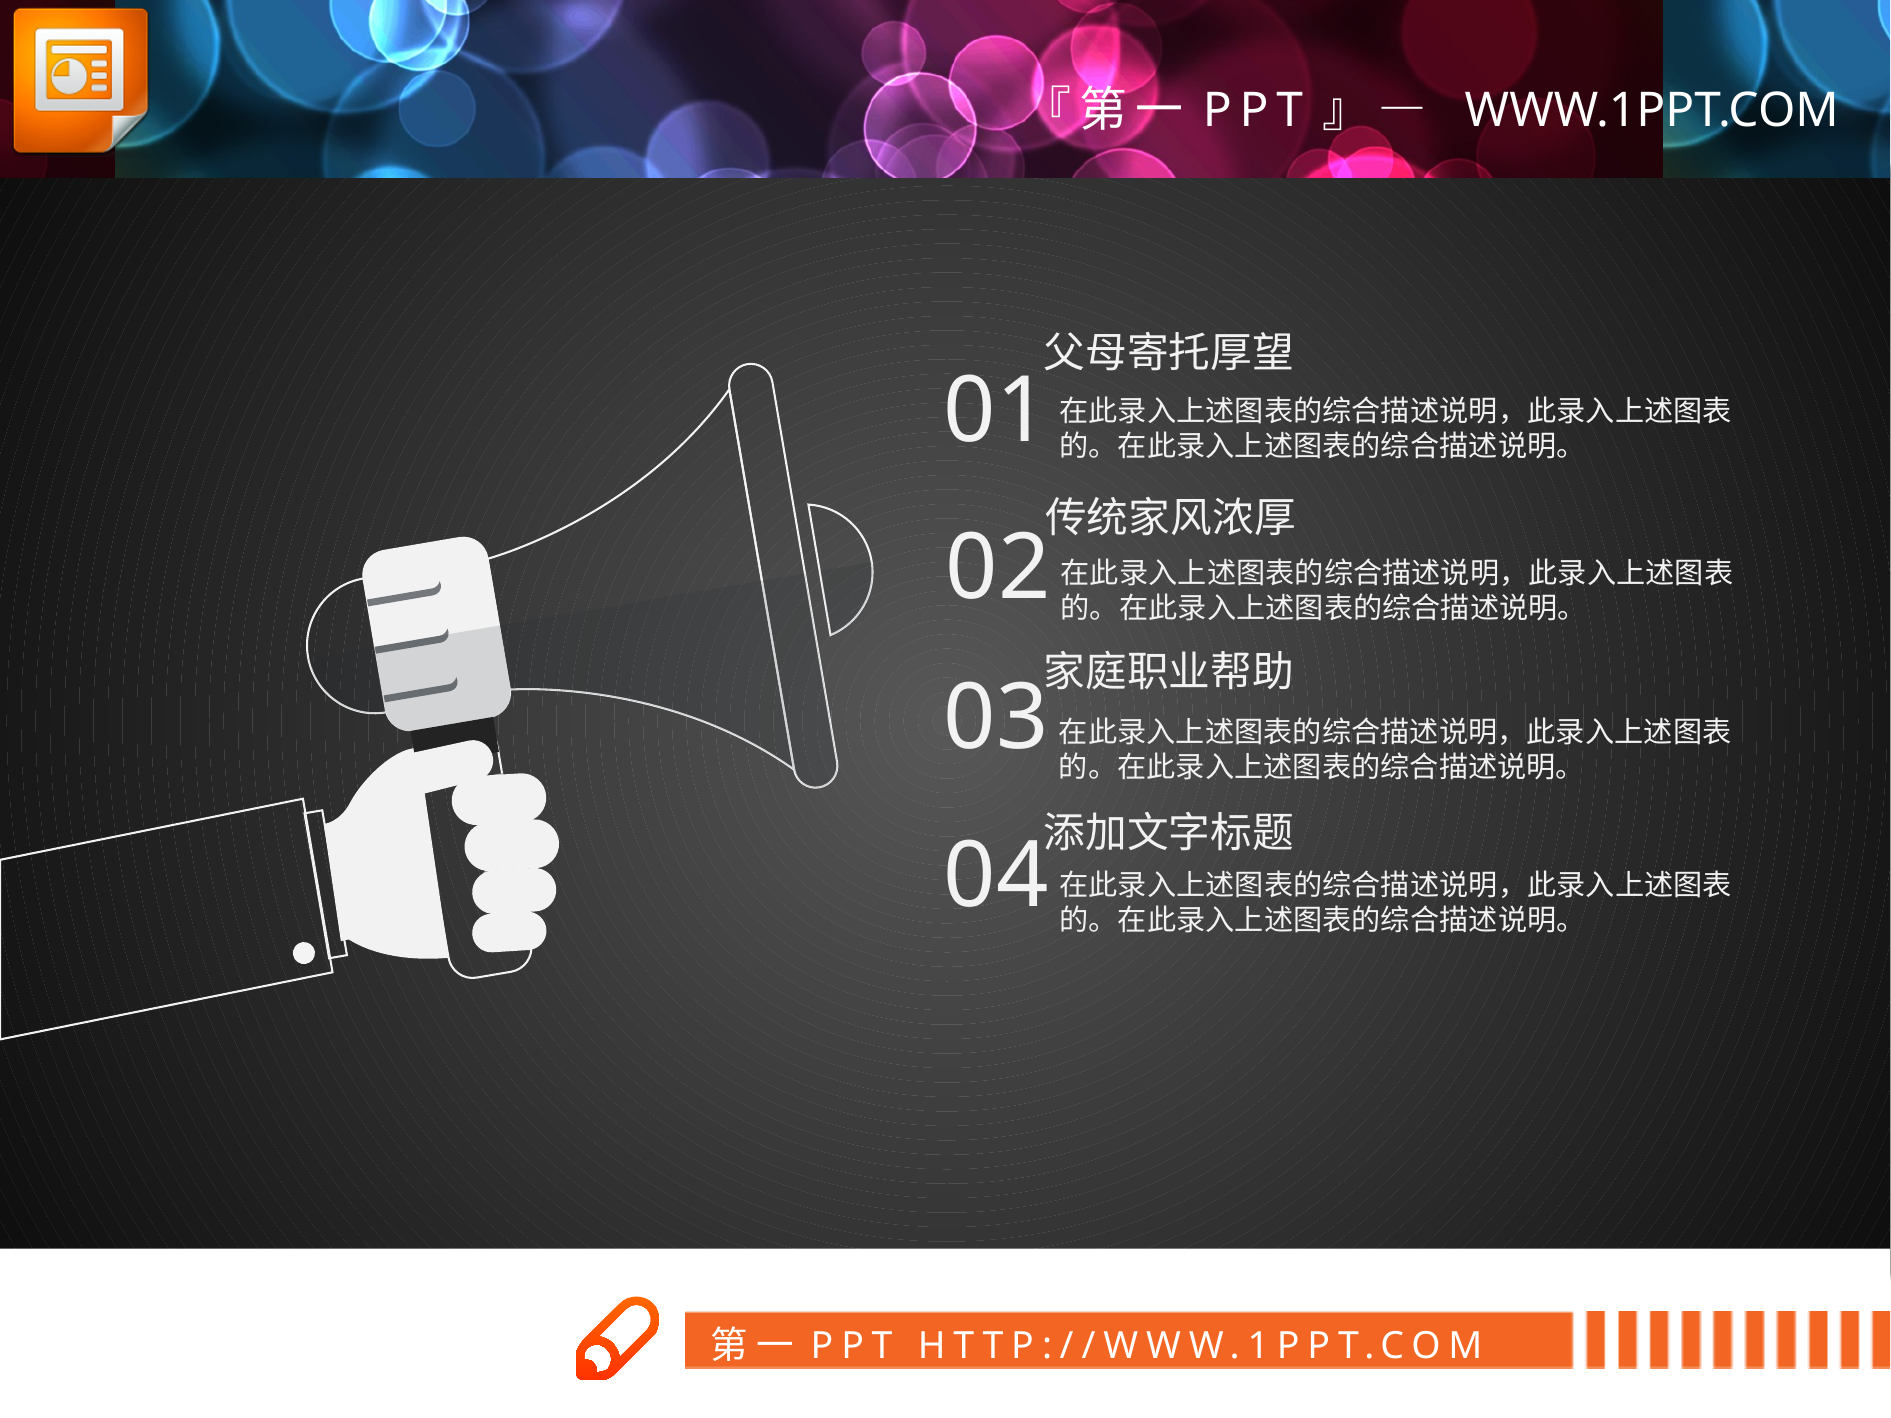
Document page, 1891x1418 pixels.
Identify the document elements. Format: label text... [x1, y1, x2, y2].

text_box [1059, 324, 1757, 464]
text_box 01 [944, 349, 1049, 460]
text_box 03 [943, 657, 1049, 768]
picture [0, 0, 1891, 178]
text_box 04 [944, 814, 1049, 925]
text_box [1058, 643, 1756, 784]
text_box 02 [945, 507, 1051, 618]
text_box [0, 363, 874, 1040]
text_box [1060, 490, 1756, 625]
picture [685, 1311, 1891, 1369]
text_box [1059, 805, 1757, 938]
